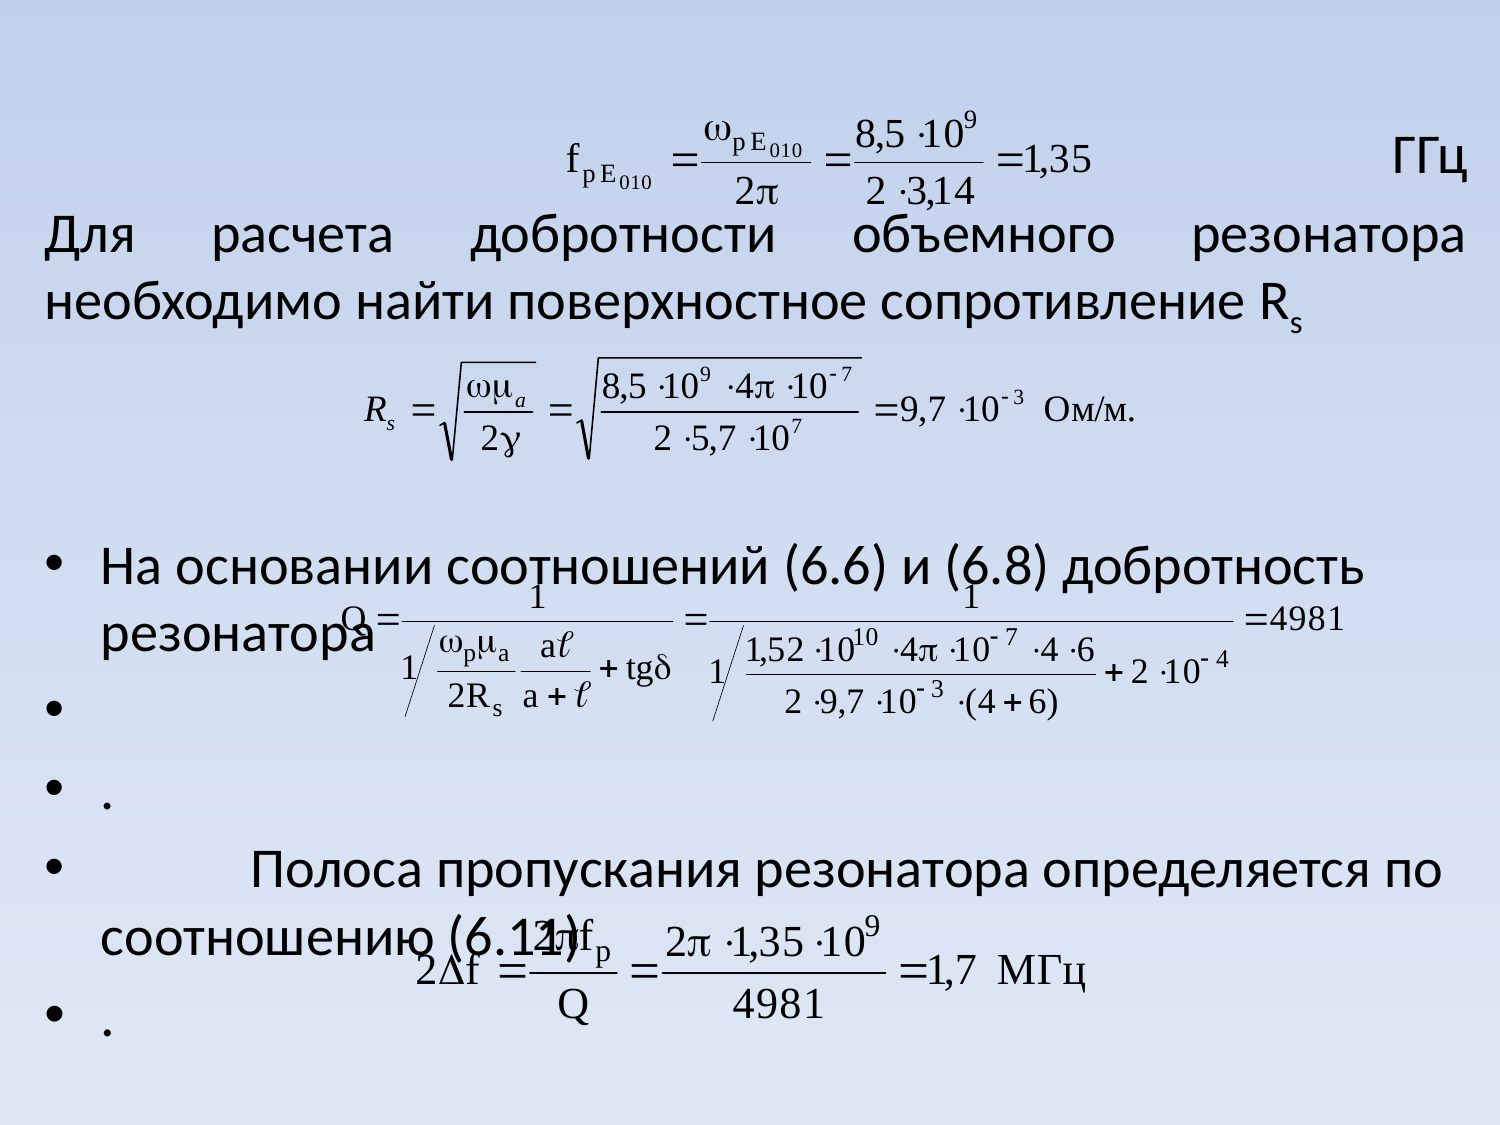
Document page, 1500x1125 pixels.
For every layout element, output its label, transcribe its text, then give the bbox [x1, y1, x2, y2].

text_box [336, 573, 1345, 729]
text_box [357, 349, 1143, 469]
list ГГц Для расчета добротности объемного резонатора необходимо найти поверхностное сопротивление Rs На основании соотношений (6.6) и (6.8) добротность резонатора . Полоса пропускания резонатора определяется по соотношению (6.11) . [29, 30, 1483, 1094]
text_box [409, 904, 1091, 1036]
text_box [560, 101, 1094, 221]
